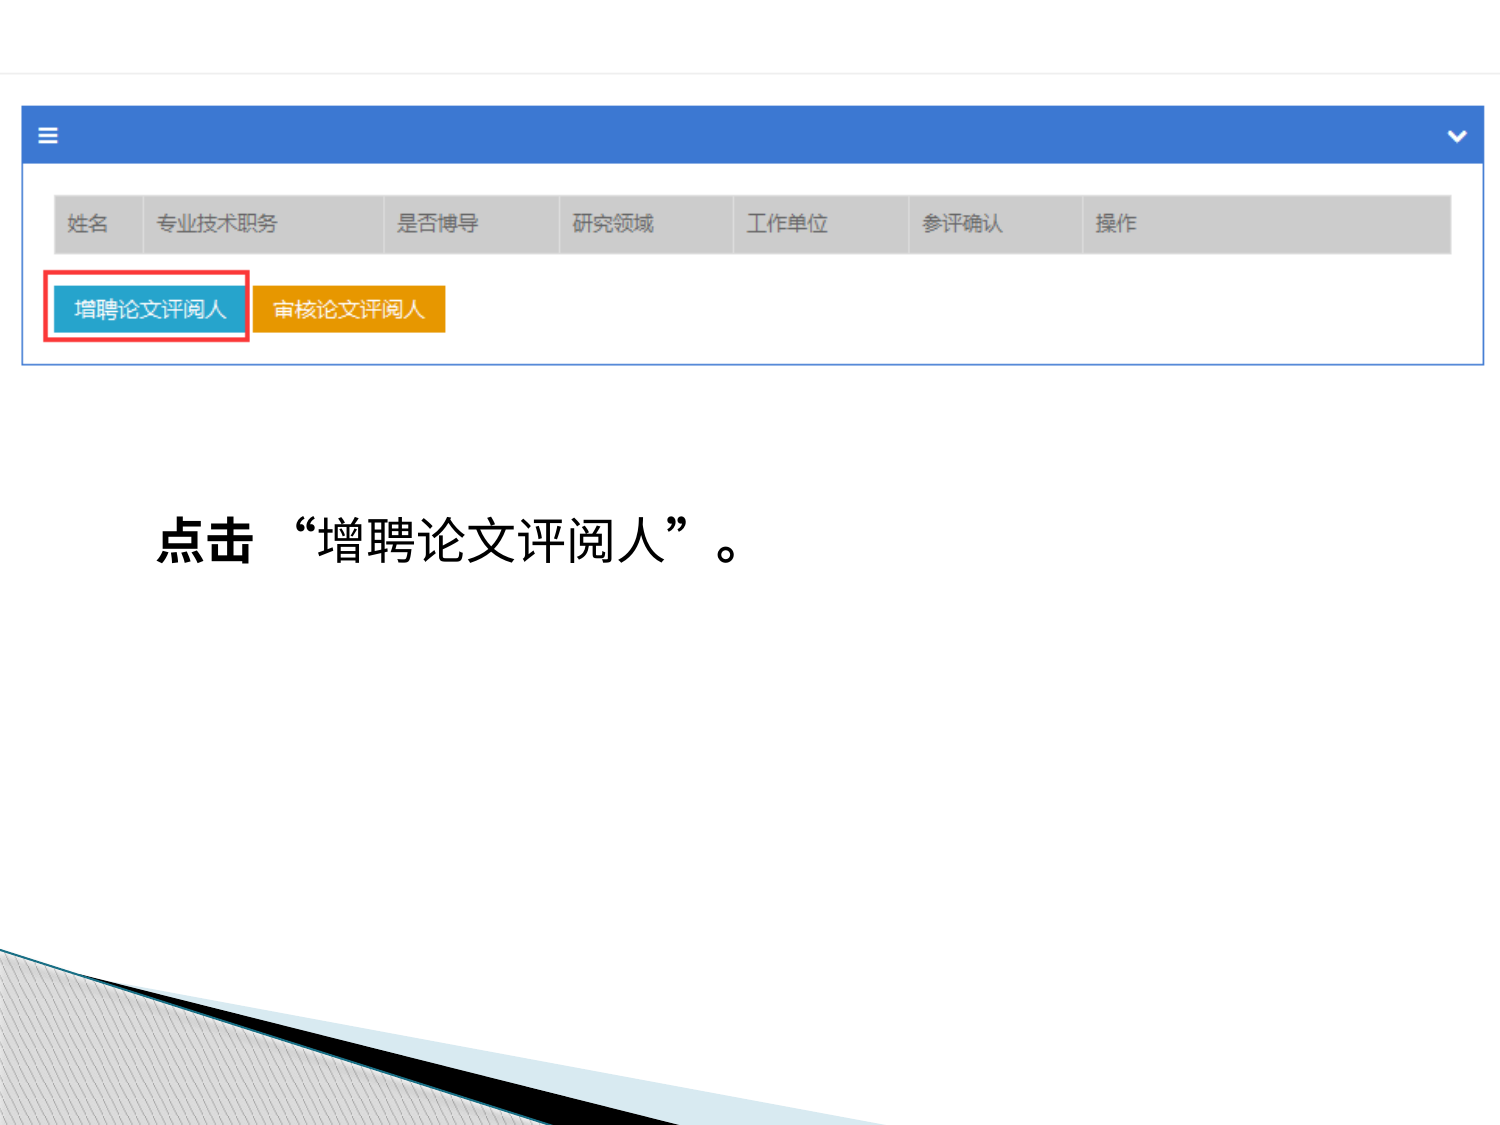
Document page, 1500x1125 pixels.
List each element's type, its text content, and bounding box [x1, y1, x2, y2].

text_box 点击 “增聘论文评阅人”。 [140, 445, 1172, 633]
picture [0, 70, 1500, 384]
